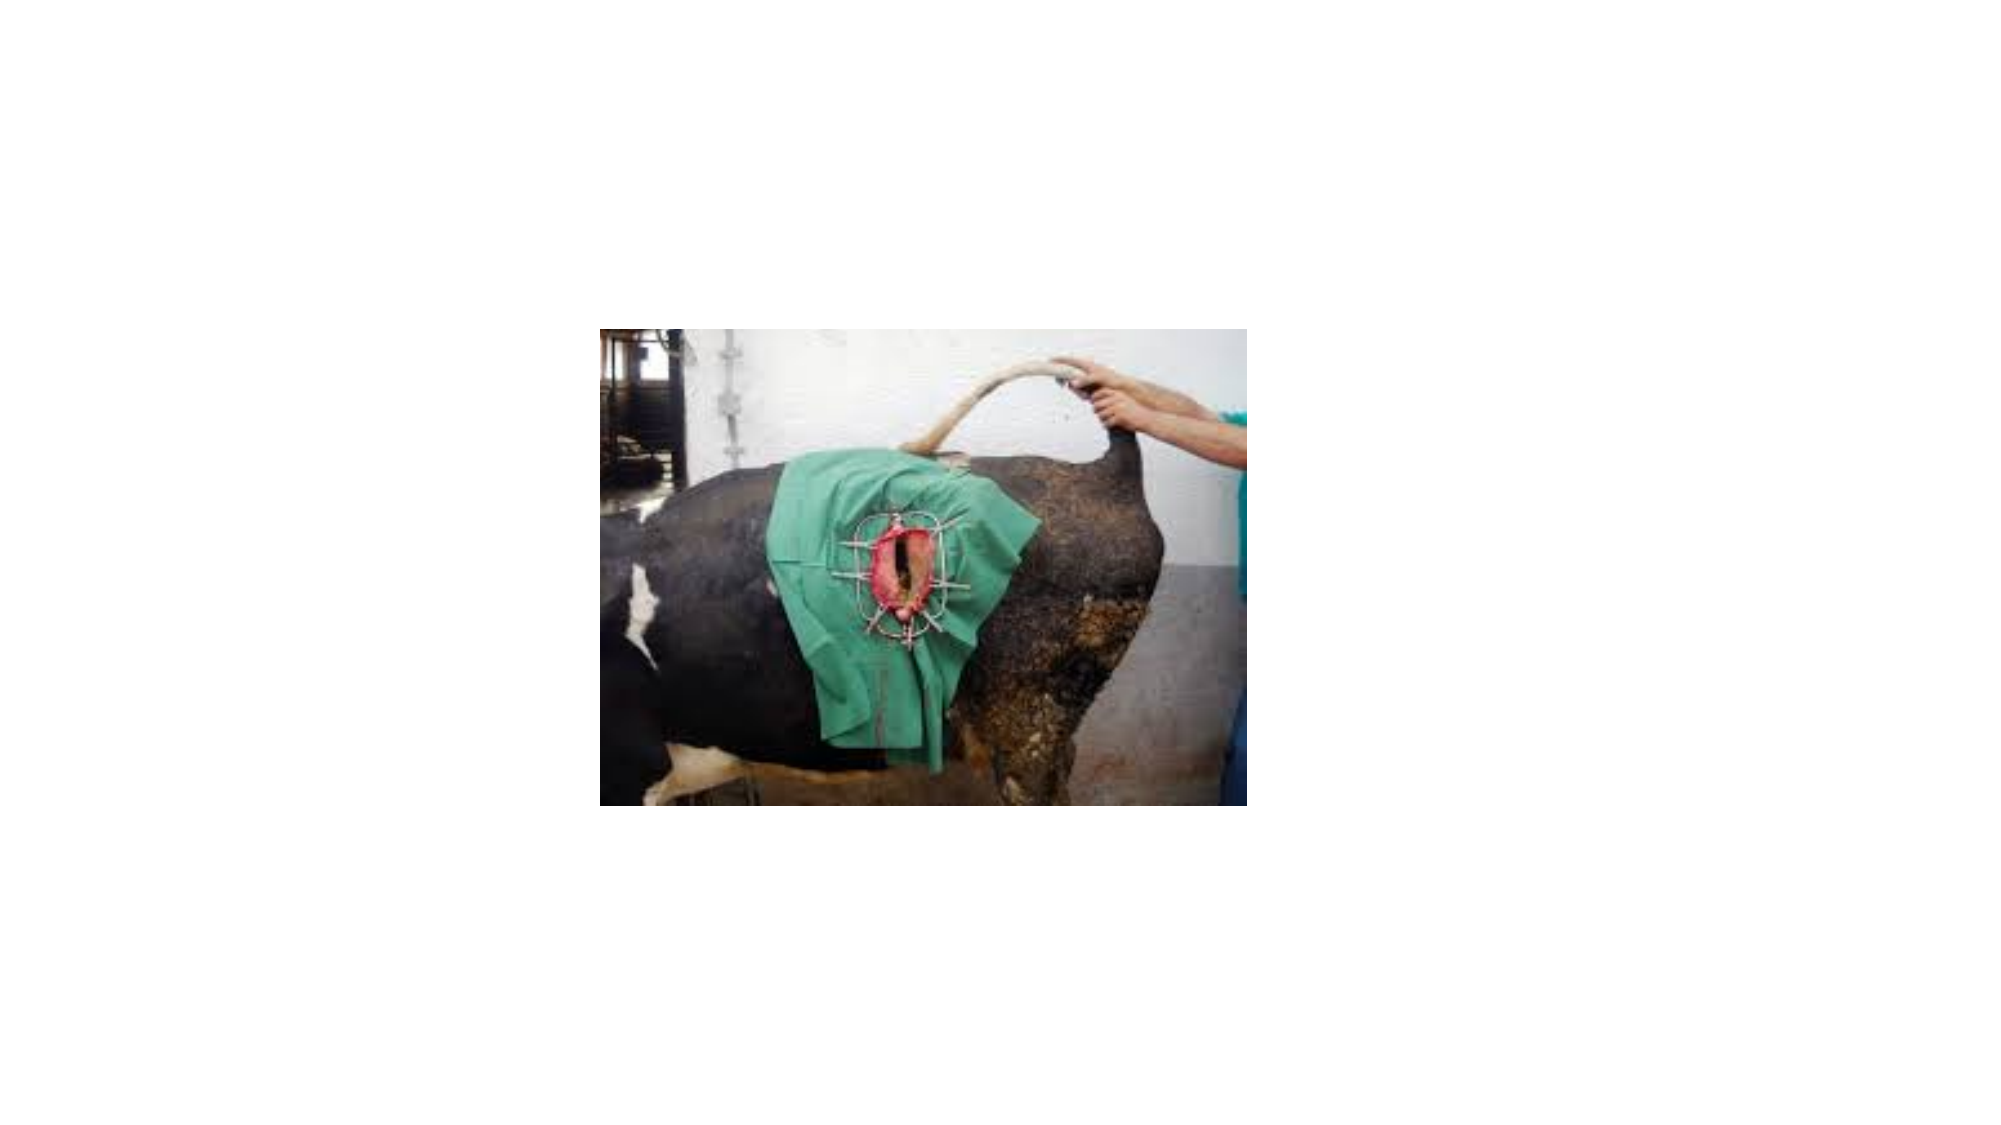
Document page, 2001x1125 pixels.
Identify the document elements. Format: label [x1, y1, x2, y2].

list [599, 329, 1247, 806]
